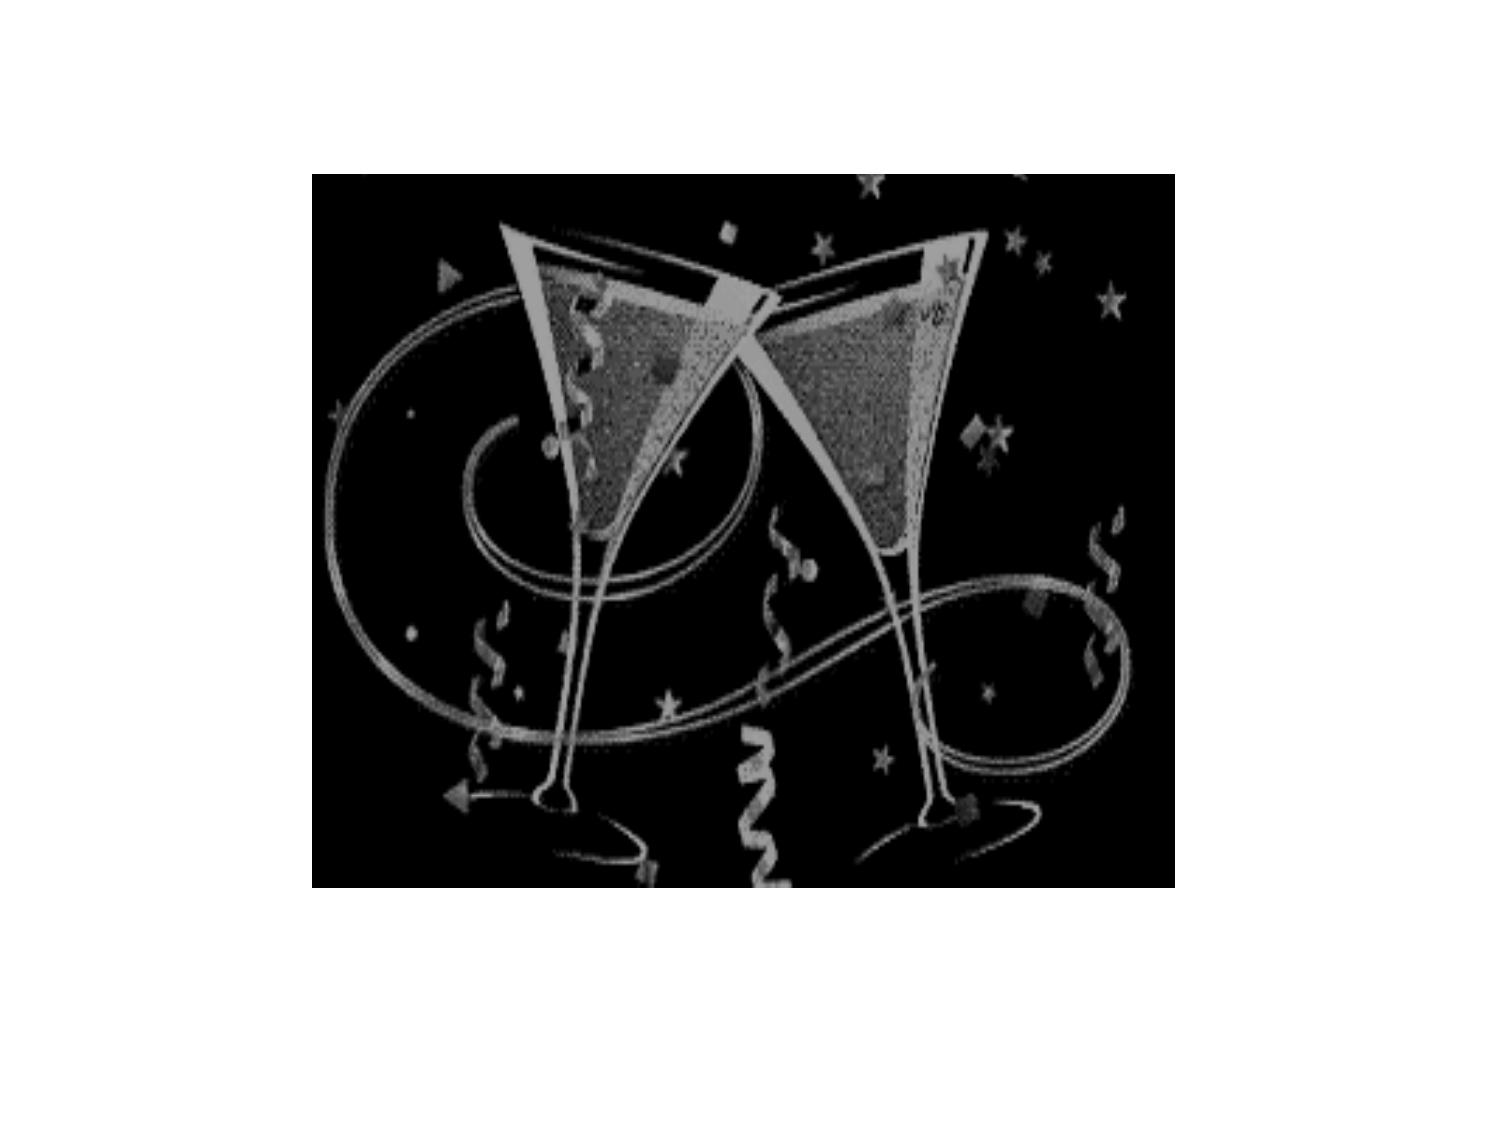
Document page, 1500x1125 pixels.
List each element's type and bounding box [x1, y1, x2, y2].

list [312, 174, 1176, 888]
